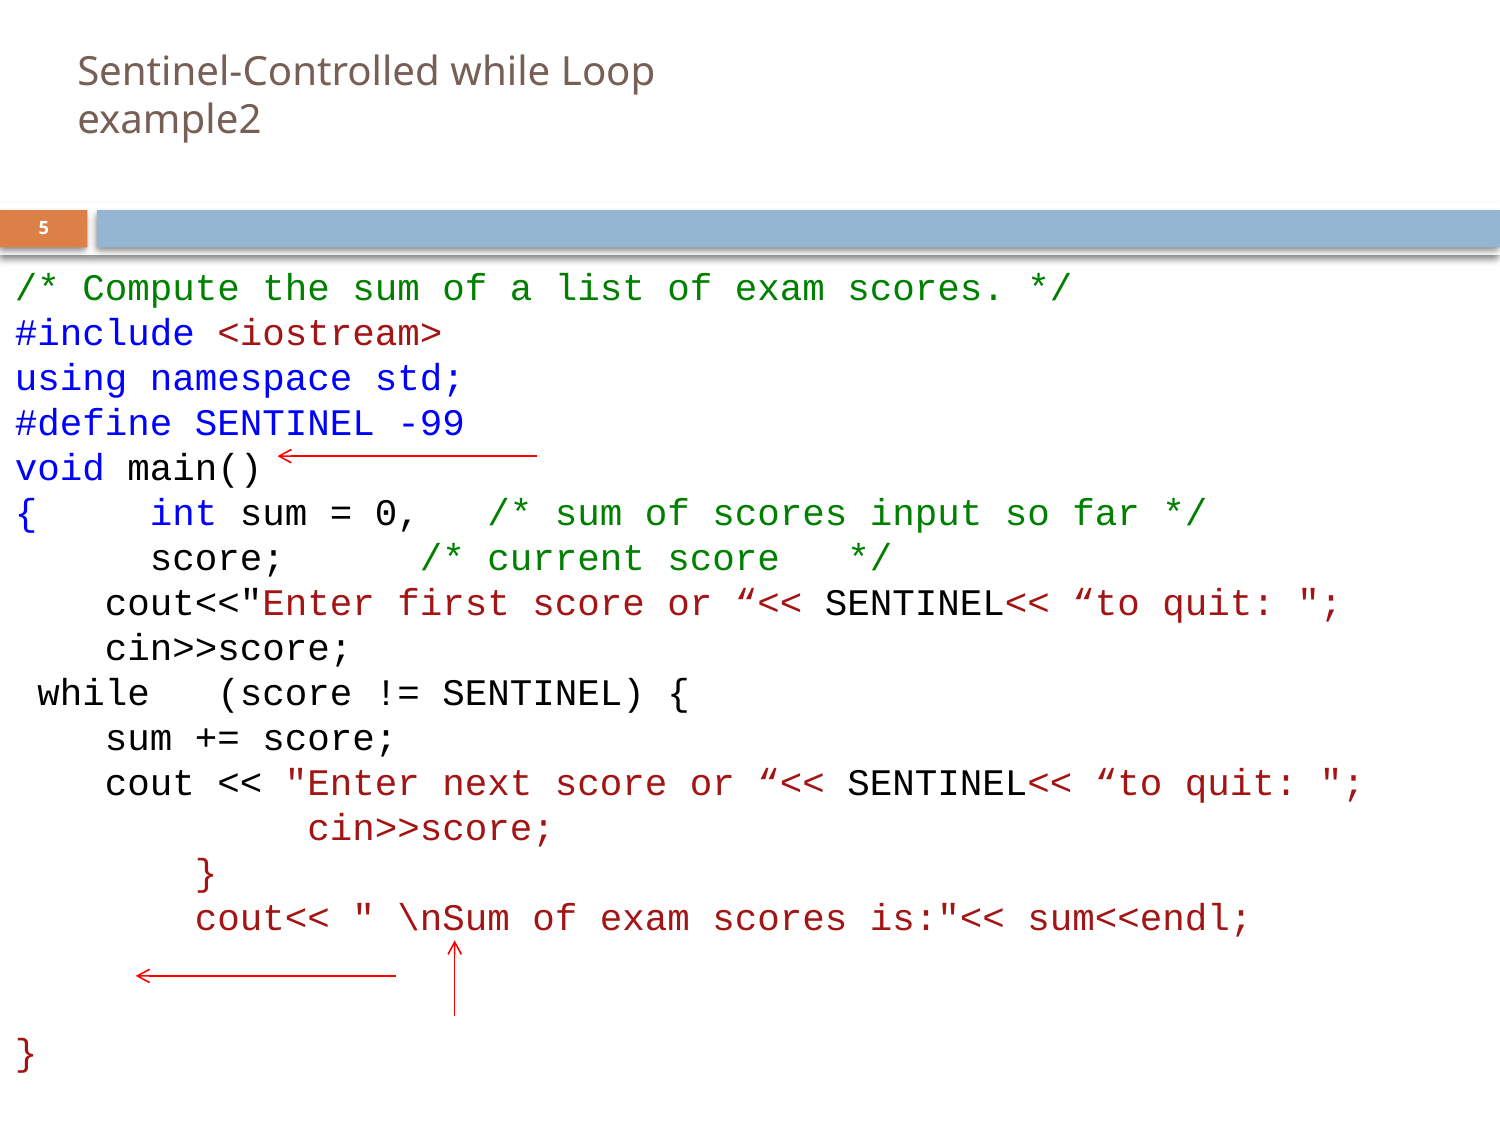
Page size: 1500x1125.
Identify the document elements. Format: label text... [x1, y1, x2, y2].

title Sentinel-Controlled while Loop example2 [62, 37, 1345, 150]
text_box /* Compute the sum of a list of exam scores. */ #include <iostream> using namespace std; #define SENTINEL -99 void main() { int sum = 0, /* sum of scores input so far */ score; /* current score */ cout<<"Enter first score or “<< SENTINEL<< “to quit: "; cin>>score; while (score != SENTINEL) { sum += score; cout << "Enter next score or “<< SENTINEL<< “to quit: "; cin>>score; } cout<< " \nSum of exam scores is:"<< sum<<endl; } [0, 255, 1394, 1081]
slide_number 5 [0, 208, 88, 249]
